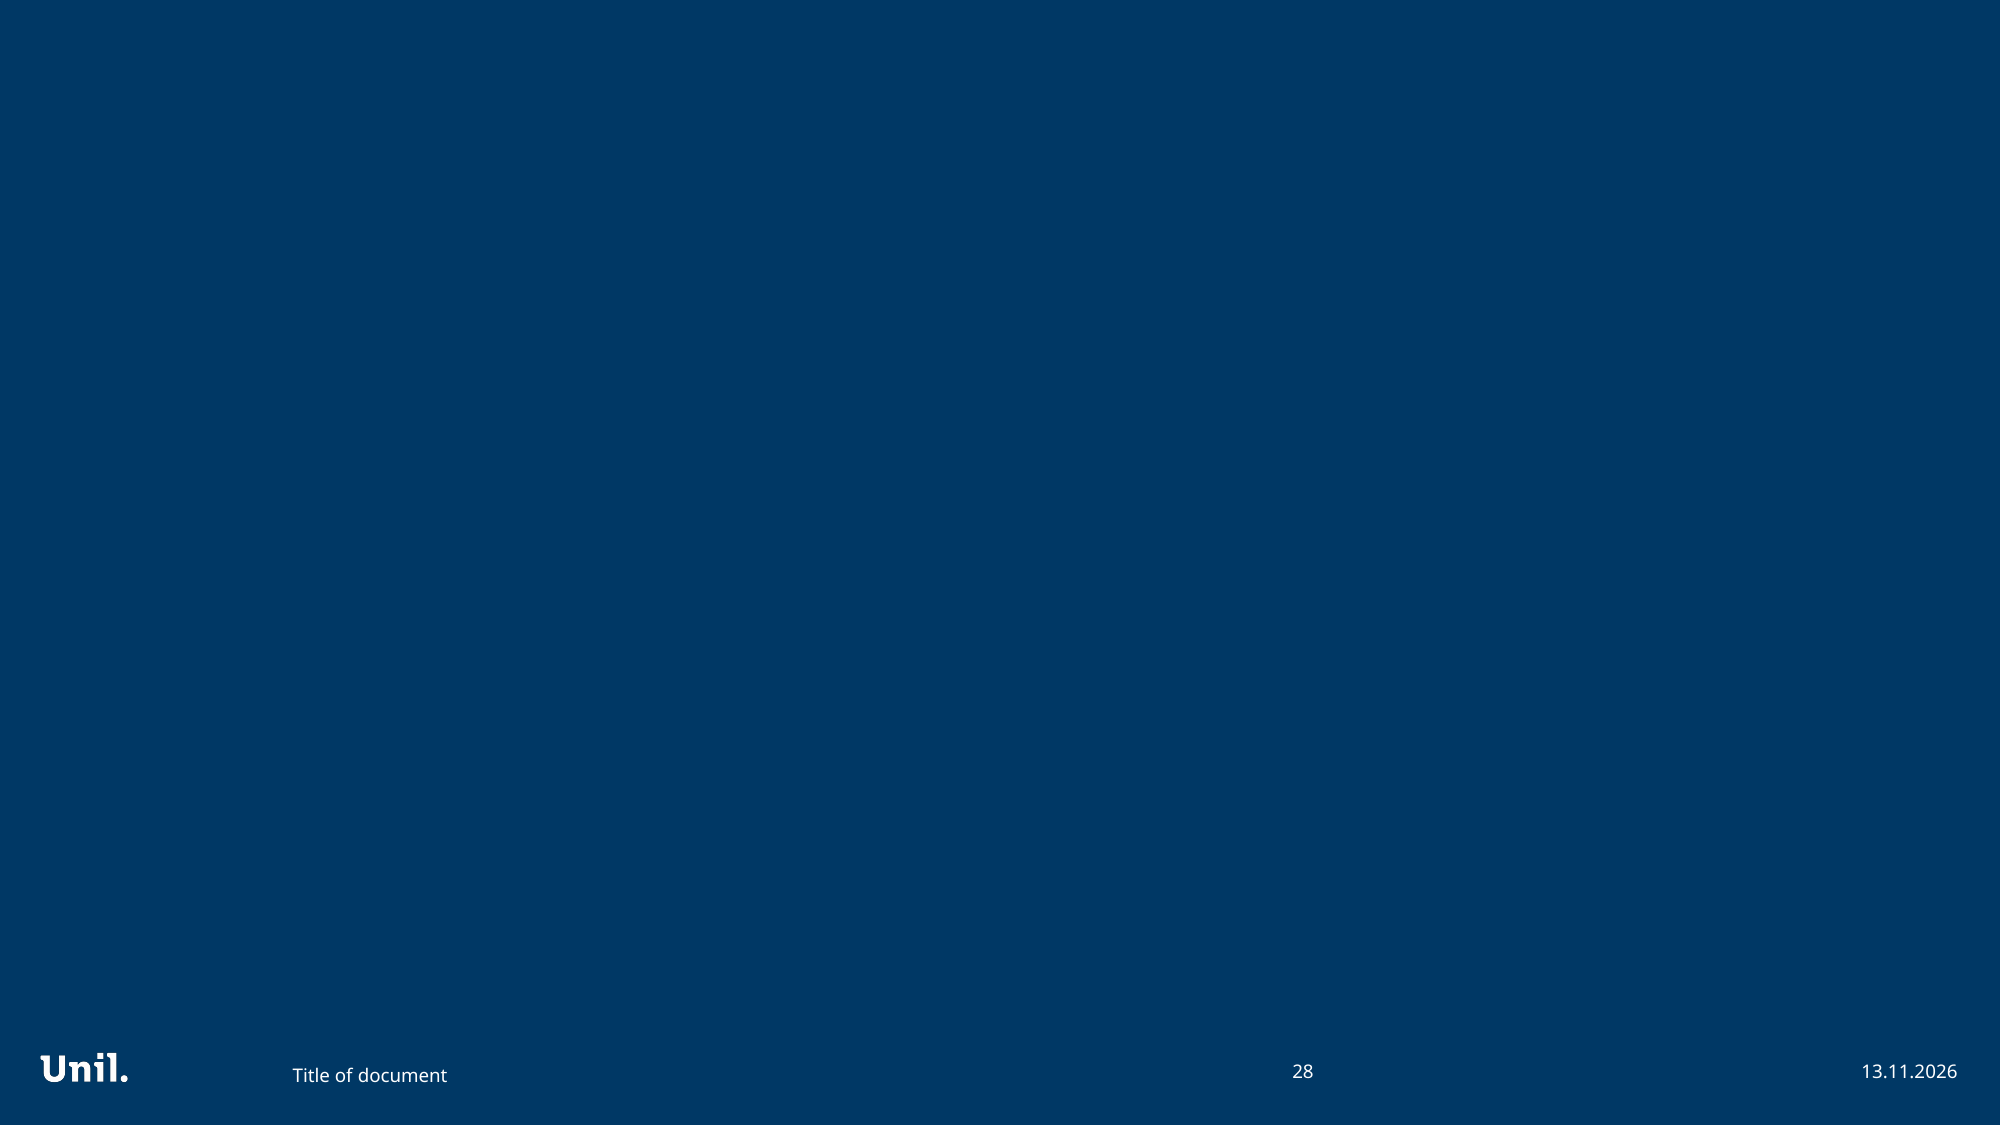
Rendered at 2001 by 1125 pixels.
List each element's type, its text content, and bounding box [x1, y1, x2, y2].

footer Title of document [292, 1011, 1048, 1087]
picture [27, 1042, 141, 1095]
slide_number 28 [1250, 1037, 1355, 1086]
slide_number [1789, 1026, 1958, 1086]
